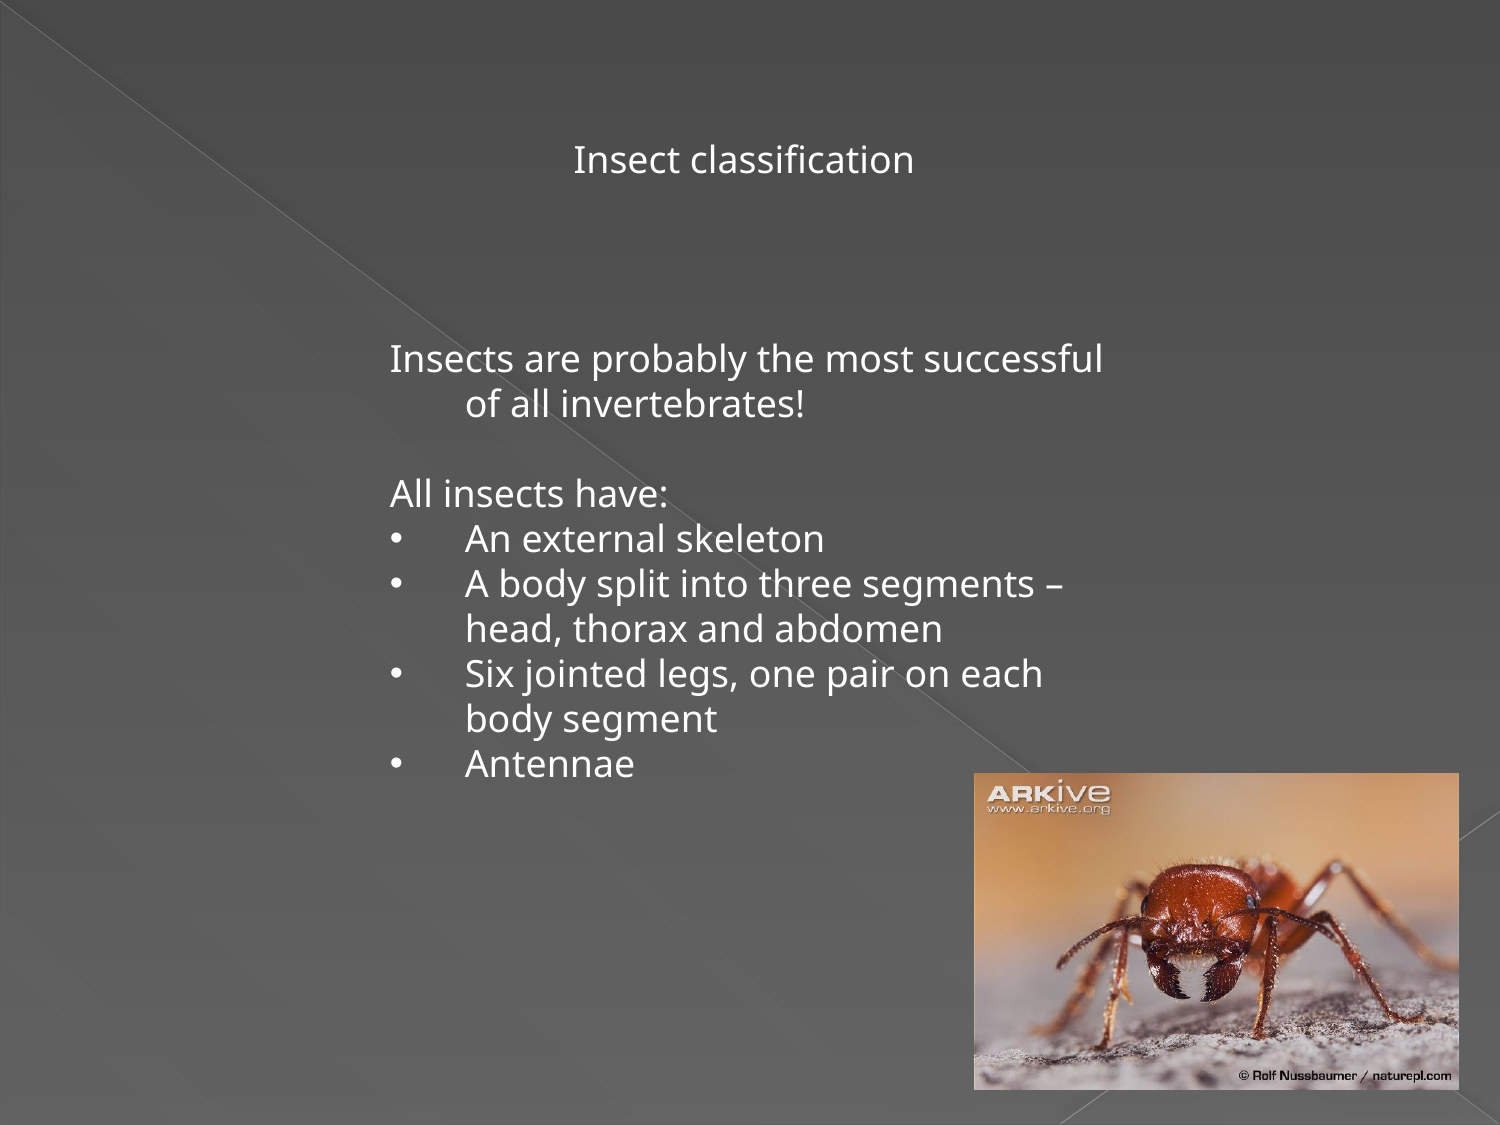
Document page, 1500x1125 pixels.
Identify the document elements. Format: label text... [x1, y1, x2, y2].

picture [974, 773, 1459, 1091]
text_box Insects are probably the most successful of all invertebrates! All insects have: An external skeleton A body split into three segments – head, thorax and abdomen Six jointed legs, one pair on each body segment Antennae [374, 327, 1125, 793]
text_box Insect classification [558, 128, 1231, 189]
